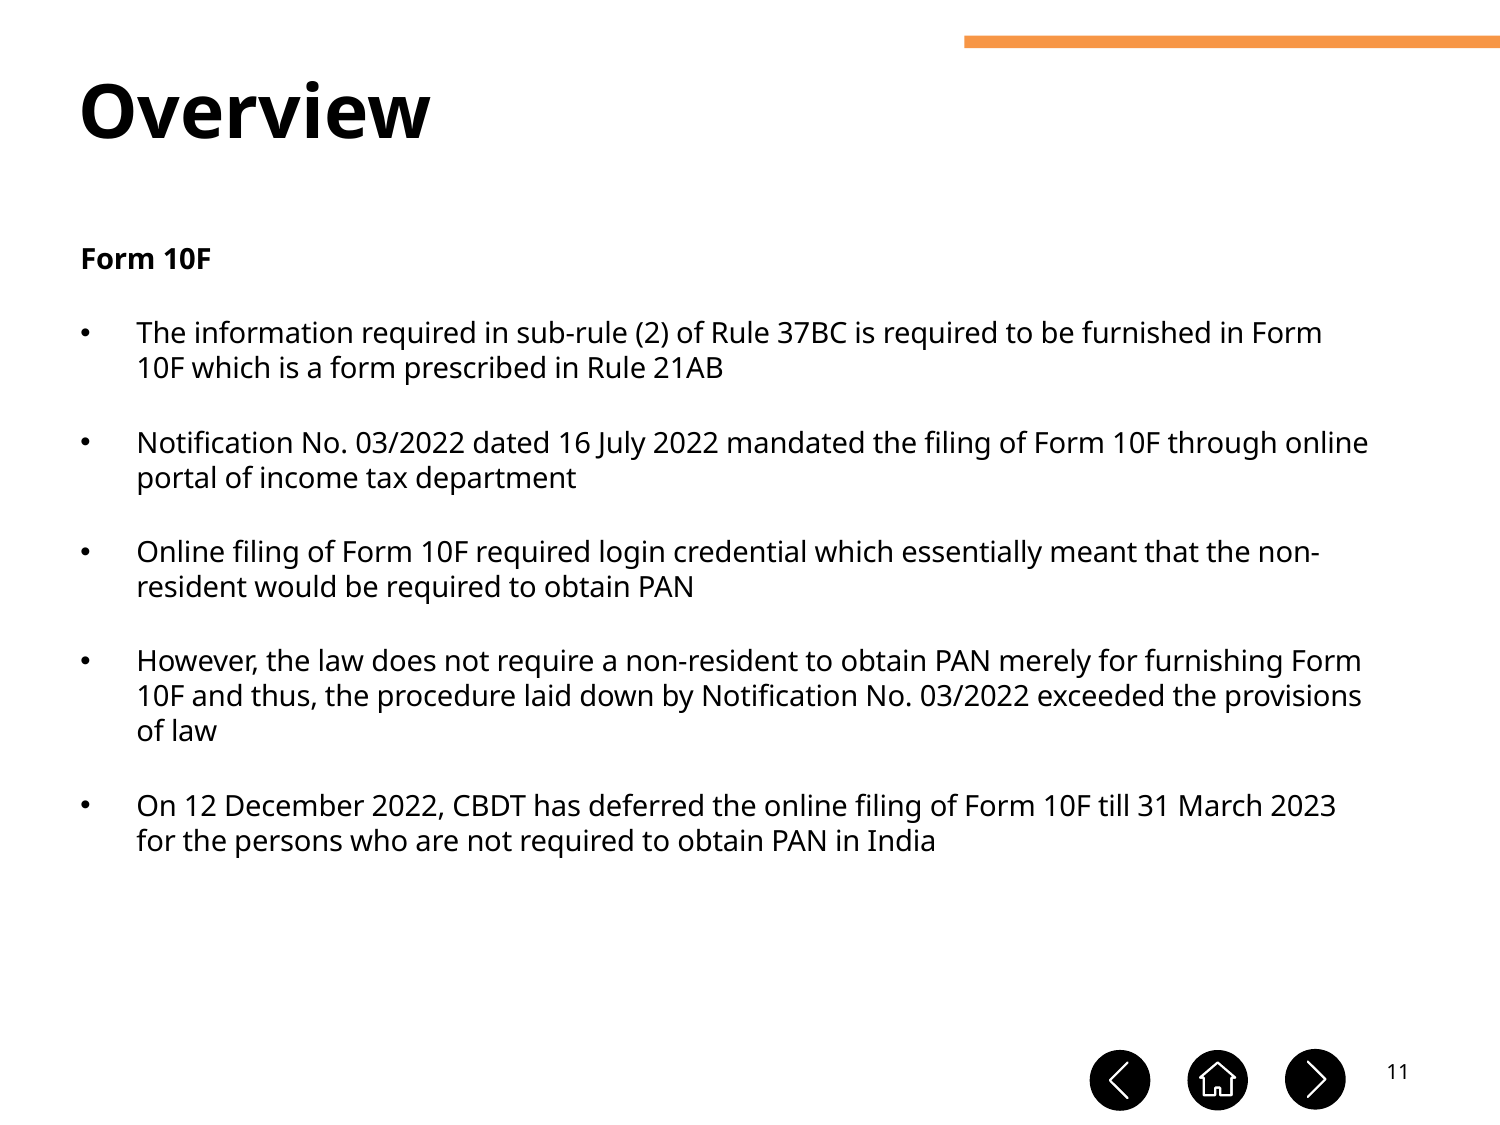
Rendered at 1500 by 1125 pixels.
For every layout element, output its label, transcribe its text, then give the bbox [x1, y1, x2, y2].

slide_number 11 [1074, 1042, 1425, 1103]
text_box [1089, 1048, 1346, 1111]
text_box Overview [61, 48, 1401, 260]
text_box Form 10F The information required in sub-rule (2) of Rule 37BC is required to be furnished in Form 10F which is a form prescribed in Rule 21AB Notification No. 03/2022 dated 16 July 2022 mandated the filing of Form 10F through online portal of income tax department Online filing of Form 10F required login credential which essentially meant that the non-resident would be required to obtain PAN However, the law does not require a non-resident to obtain PAN merely for furnishing Form 10F and thus, the procedure laid down by Notification No. 03/2022 exceeded the provisions of law On 12 December 2022, CBDT has deferred the online filing of Form 10F till 31 March 2023 for the persons who are not required to obtain PAN in India [63, 233, 1388, 865]
text_box [962, 34, 1500, 50]
